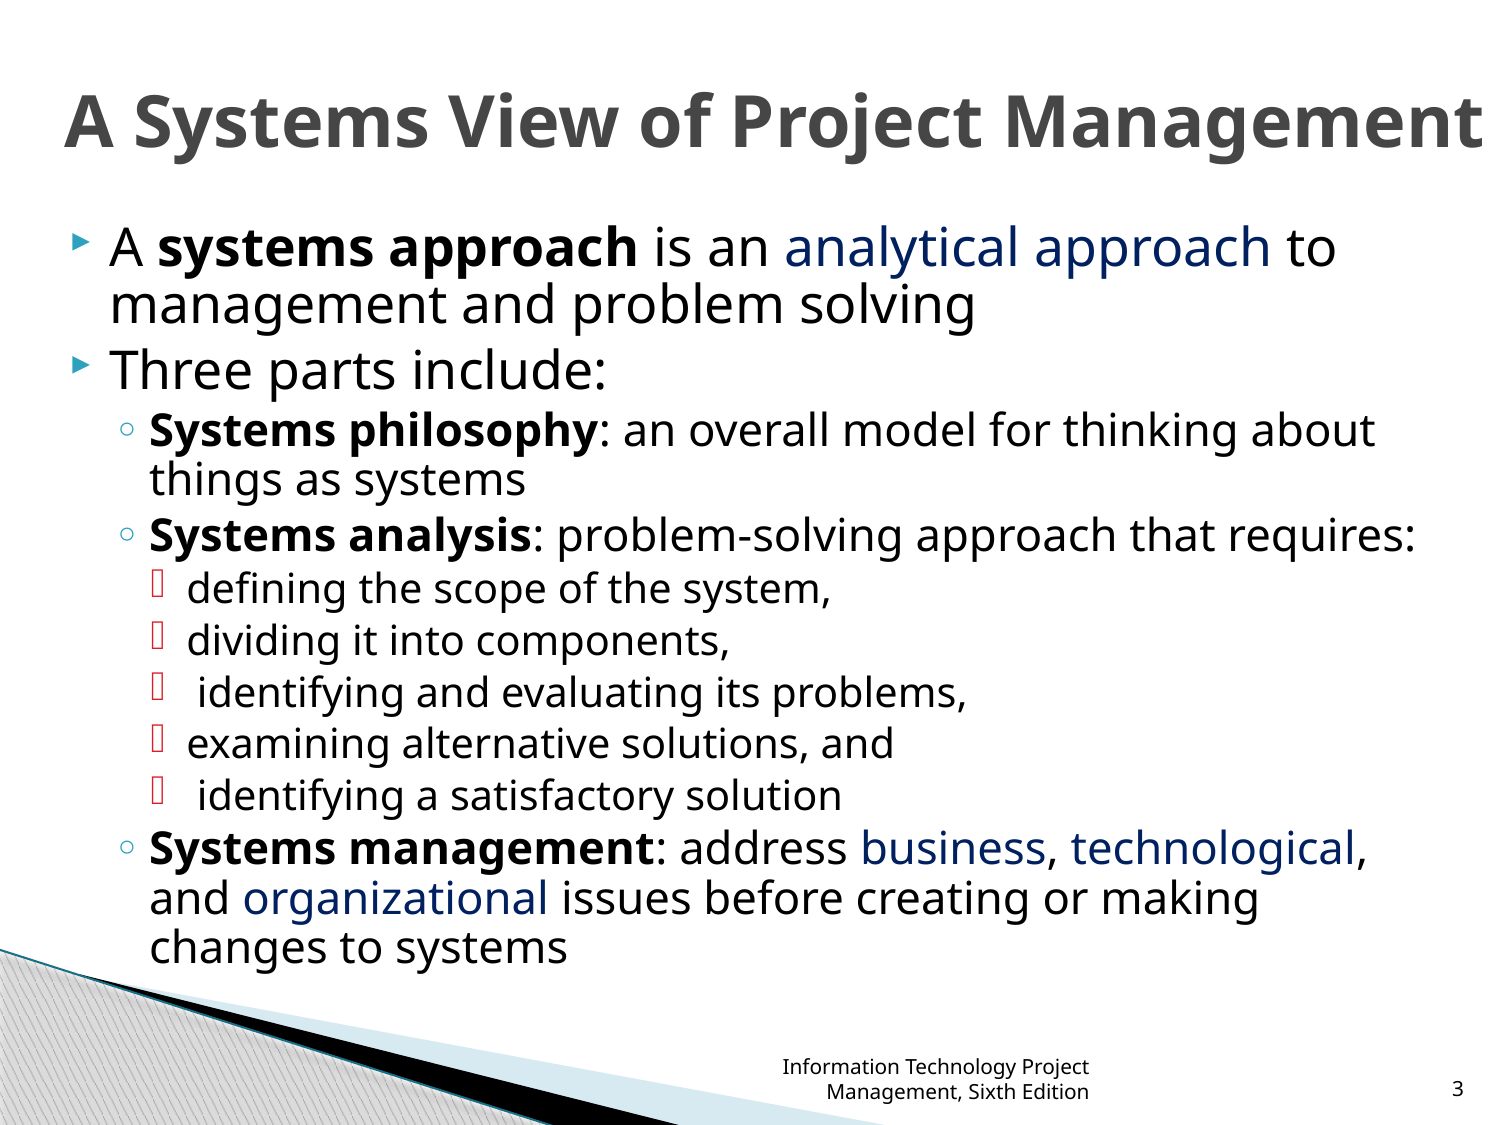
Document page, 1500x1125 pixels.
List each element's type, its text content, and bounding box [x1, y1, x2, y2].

slide_number 3 [1418, 1051, 1479, 1112]
title A Systems View of Project Management [50, 24, 1500, 213]
footer Information Technology Project Management, Sixth Edition [718, 1051, 1105, 1112]
list A systems approach is an analytical approach to management and problem solving Three parts include: Systems philosophy: an overall model for thinking about things as systems Systems analysis: problem-solving approach that requires: defining the scope of the system, dividing it into components, identifying and evaluating its problems, examining alternative solutions, and identifying a satisfactory solution Systems management: address business, technological, and organizational issues before creating or making changes to systems [37, 212, 1450, 1025]
